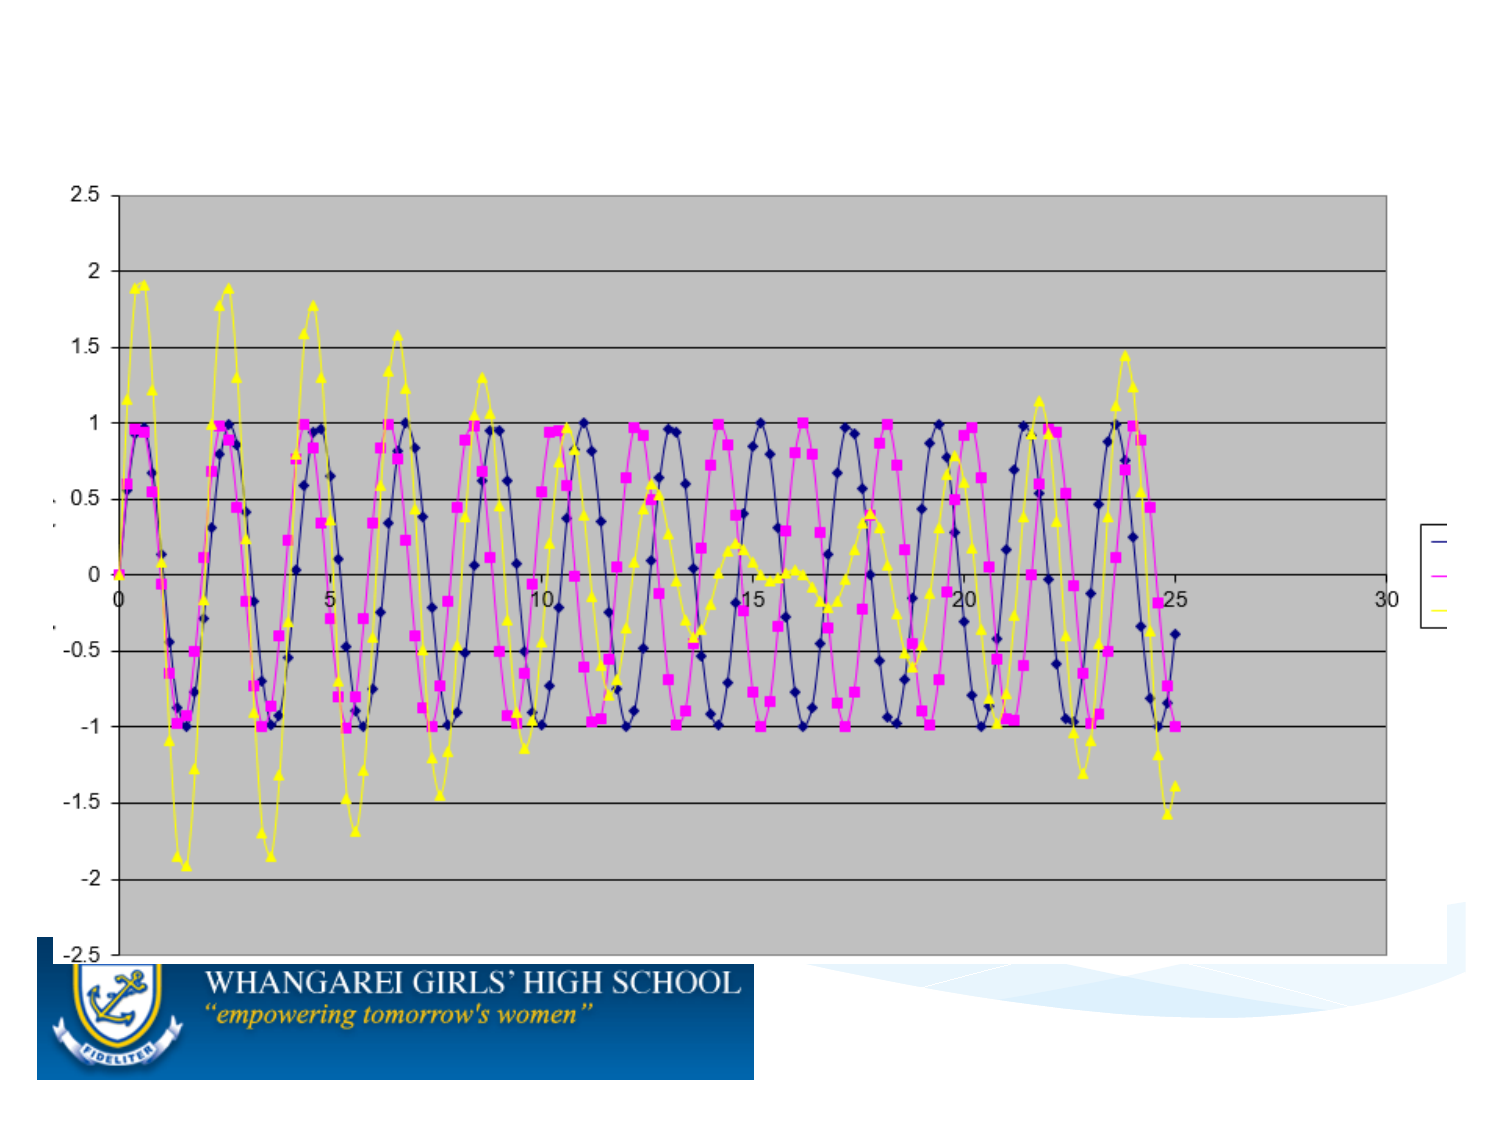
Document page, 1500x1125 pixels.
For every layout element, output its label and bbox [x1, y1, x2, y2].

picture [37, 161, 1447, 1080]
